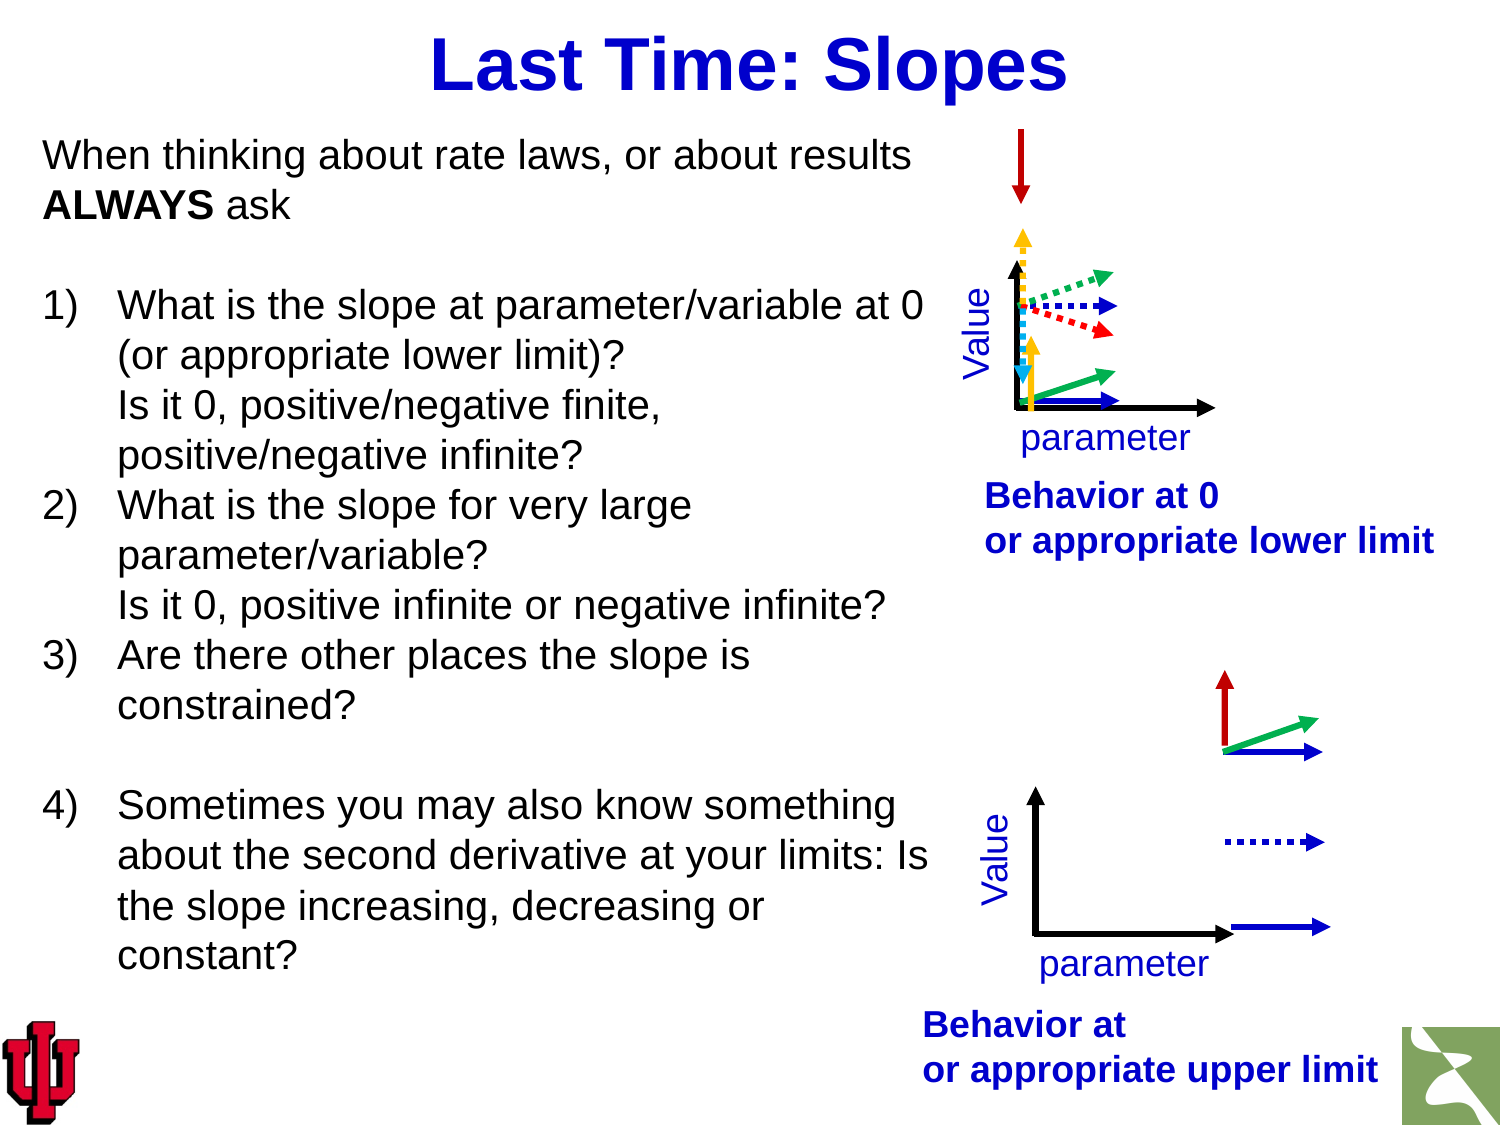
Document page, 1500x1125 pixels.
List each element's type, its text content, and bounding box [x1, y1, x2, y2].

picture [1402, 1027, 1500, 1125]
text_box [943, 259, 1226, 467]
text_box Behavior at 0 or appropriate lower limit [969, 463, 1500, 569]
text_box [962, 669, 1332, 993]
text_box When thinking about rate laws, or about results ALWAYS ask What is the slope at parameter/variable at 0 (or appropriate lower limit)? Is it 0, positive/negative finite, positive/negative infinite? What is the slope for very large parameter/variable? Is it 0, positive infinite or negative infinite? Are there other places the slope is constrained? Sometimes you may also know something about the second derivative at your limits: Is the slope increasing, decreasing or constant? [27, 120, 970, 986]
title Last Time: Slopes [0, 0, 1500, 130]
picture [0, 1020, 80, 1125]
